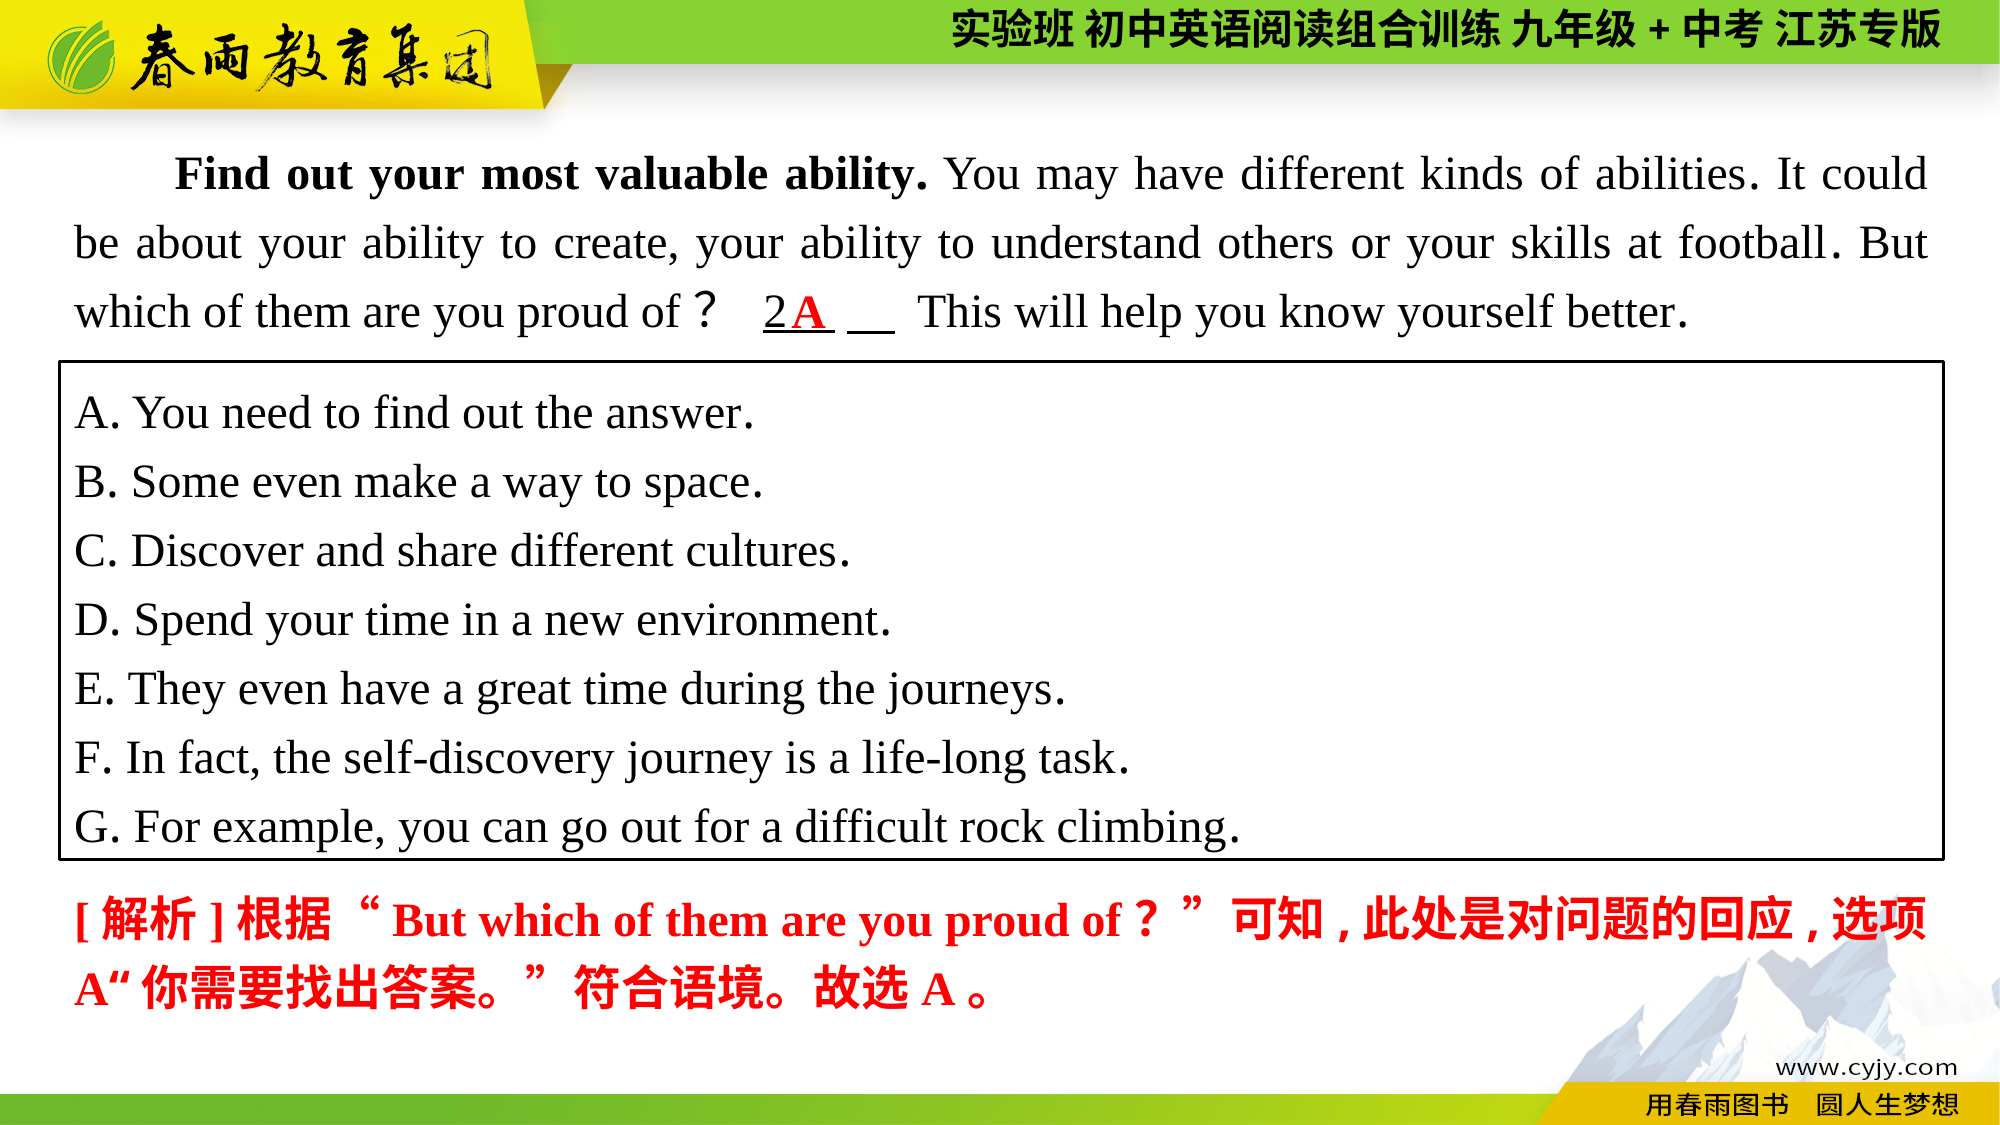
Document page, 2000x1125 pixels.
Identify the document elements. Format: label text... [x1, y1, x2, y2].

text_box A. You need to find out the answer. B. Some even make a way to space. C. Discover and share different cultures. D. Spend your time in a new environment. E. They even have a great time during the journeys. F. In fact, the self-discovery journey is a life-long task. G. For example, you can go out for a difficult rock climbing. [59, 361, 1944, 860]
list Find out your most valuable ability. You may have different kinds of abilities. It could be about your ability to create, your ability to understand others or your skills at football. But which of them are you proud of？ 2 This will help you know yourself better. [59, 122, 1944, 340]
text_box [解析]根据“But which of them are you proud of？”可知,此处是对问题的回应,选项A“你需要找出答案。”符合语境。故选A。 [59, 869, 1944, 1023]
text_box A [776, 261, 842, 346]
picture [0, 0, 2000, 1125]
